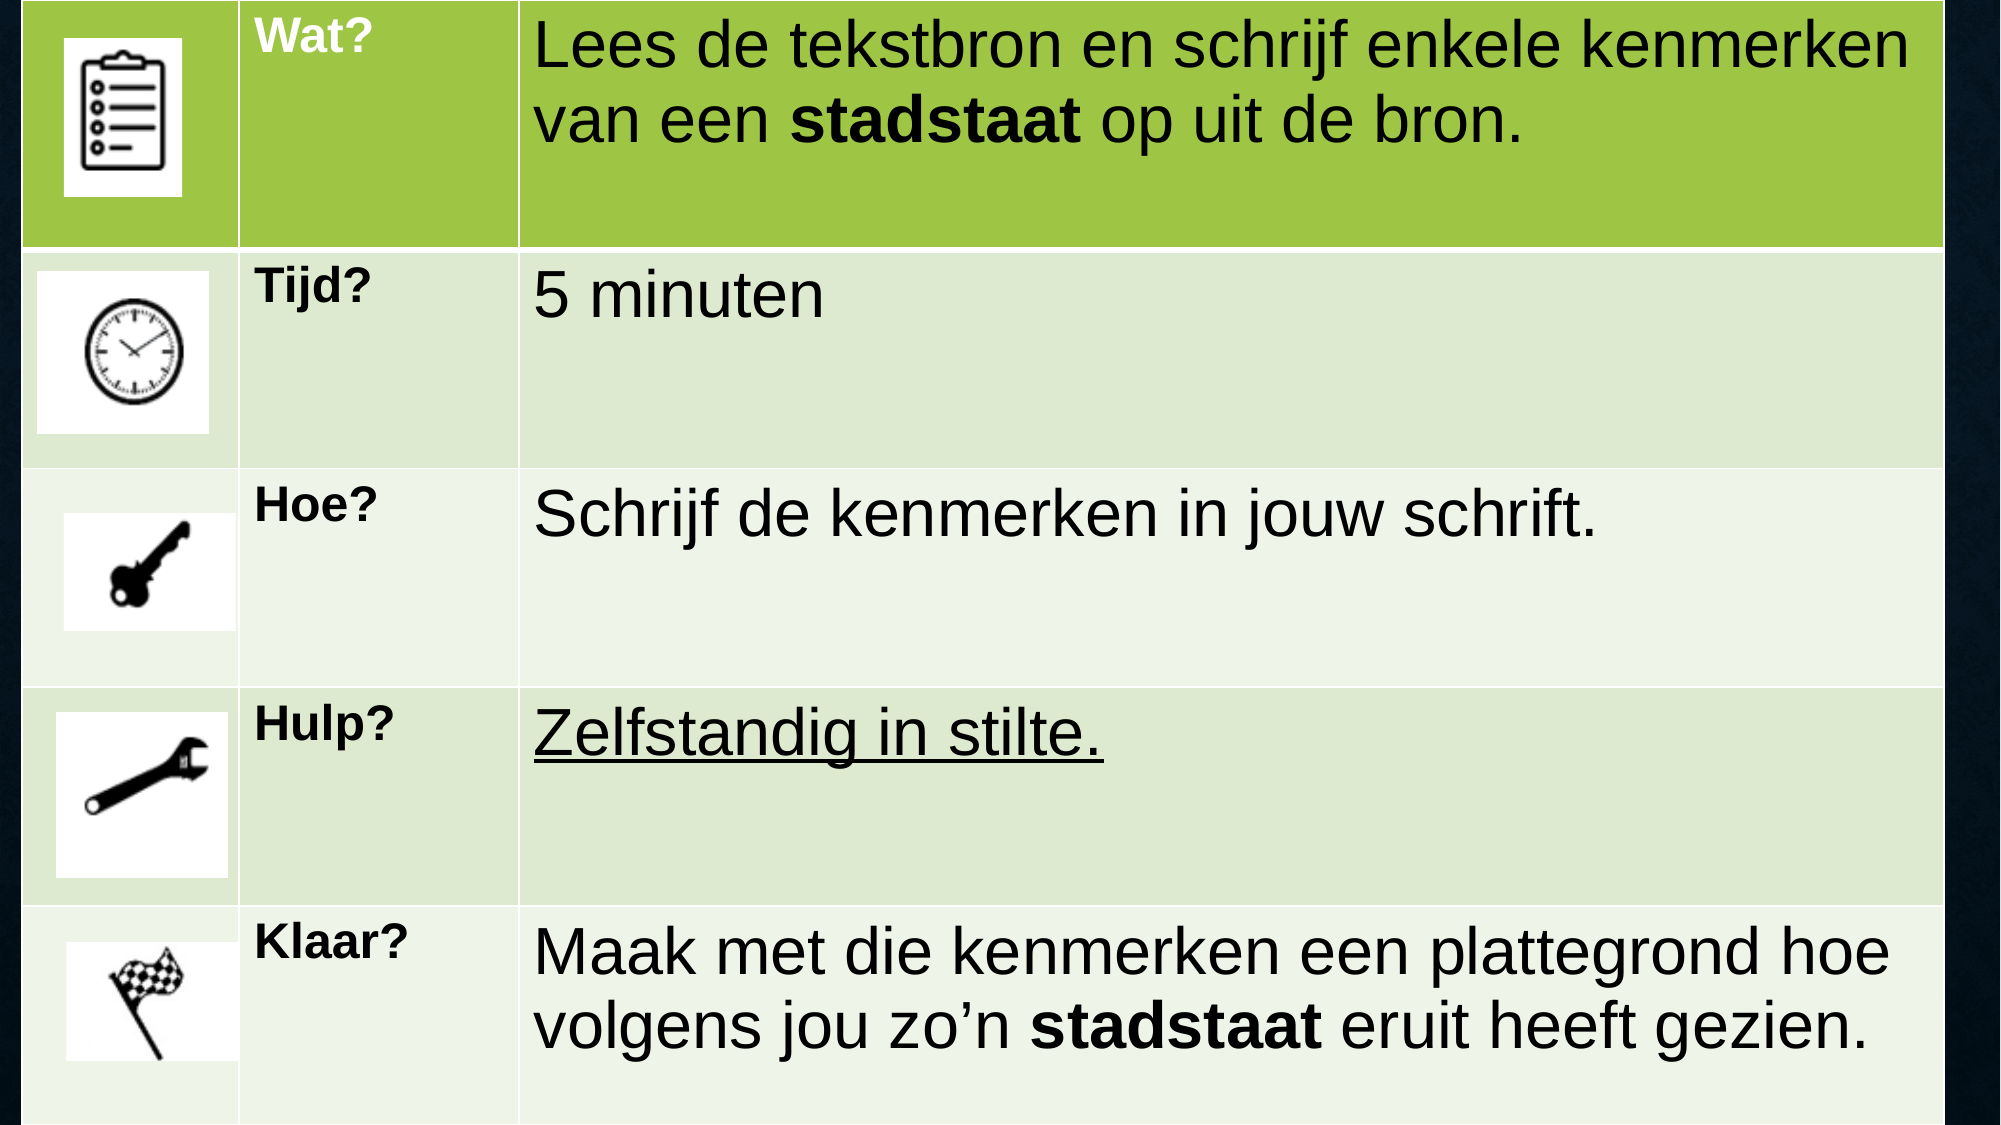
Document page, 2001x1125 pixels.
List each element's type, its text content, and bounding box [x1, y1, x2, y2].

table_cell 5 minuten [520, 253, 1943, 468]
table_header Lees de tekstbron en schrijf enkele kenmerken van een stadstaat op uit de bron. [520, 1, 1943, 247]
table_cell Hulp? [240, 688, 518, 905]
table_cell Schrijf de kenmerken in jouw schrift. [520, 469, 1943, 686]
picture [36, 270, 210, 435]
table_header [23, 1, 238, 247]
picture [63, 512, 237, 632]
table_cell [23, 253, 238, 468]
table_cell Zelfstandig in stilte. [520, 688, 1943, 905]
table_cell [23, 907, 238, 1124]
picture [65, 942, 239, 1061]
table_cell Tijd? [240, 253, 518, 468]
table_cell [23, 469, 238, 686]
picture [55, 711, 229, 879]
table_cell Maak met die kenmerken een plattegrond hoe volgens jou zo’n stadstaat eruit heeft gezien. [520, 907, 1943, 1124]
picture [63, 37, 183, 198]
table_cell Hoe? [240, 469, 518, 686]
table_cell [23, 688, 238, 905]
table_header Wat? [240, 1, 518, 247]
table_cell Klaar? [240, 907, 518, 1124]
